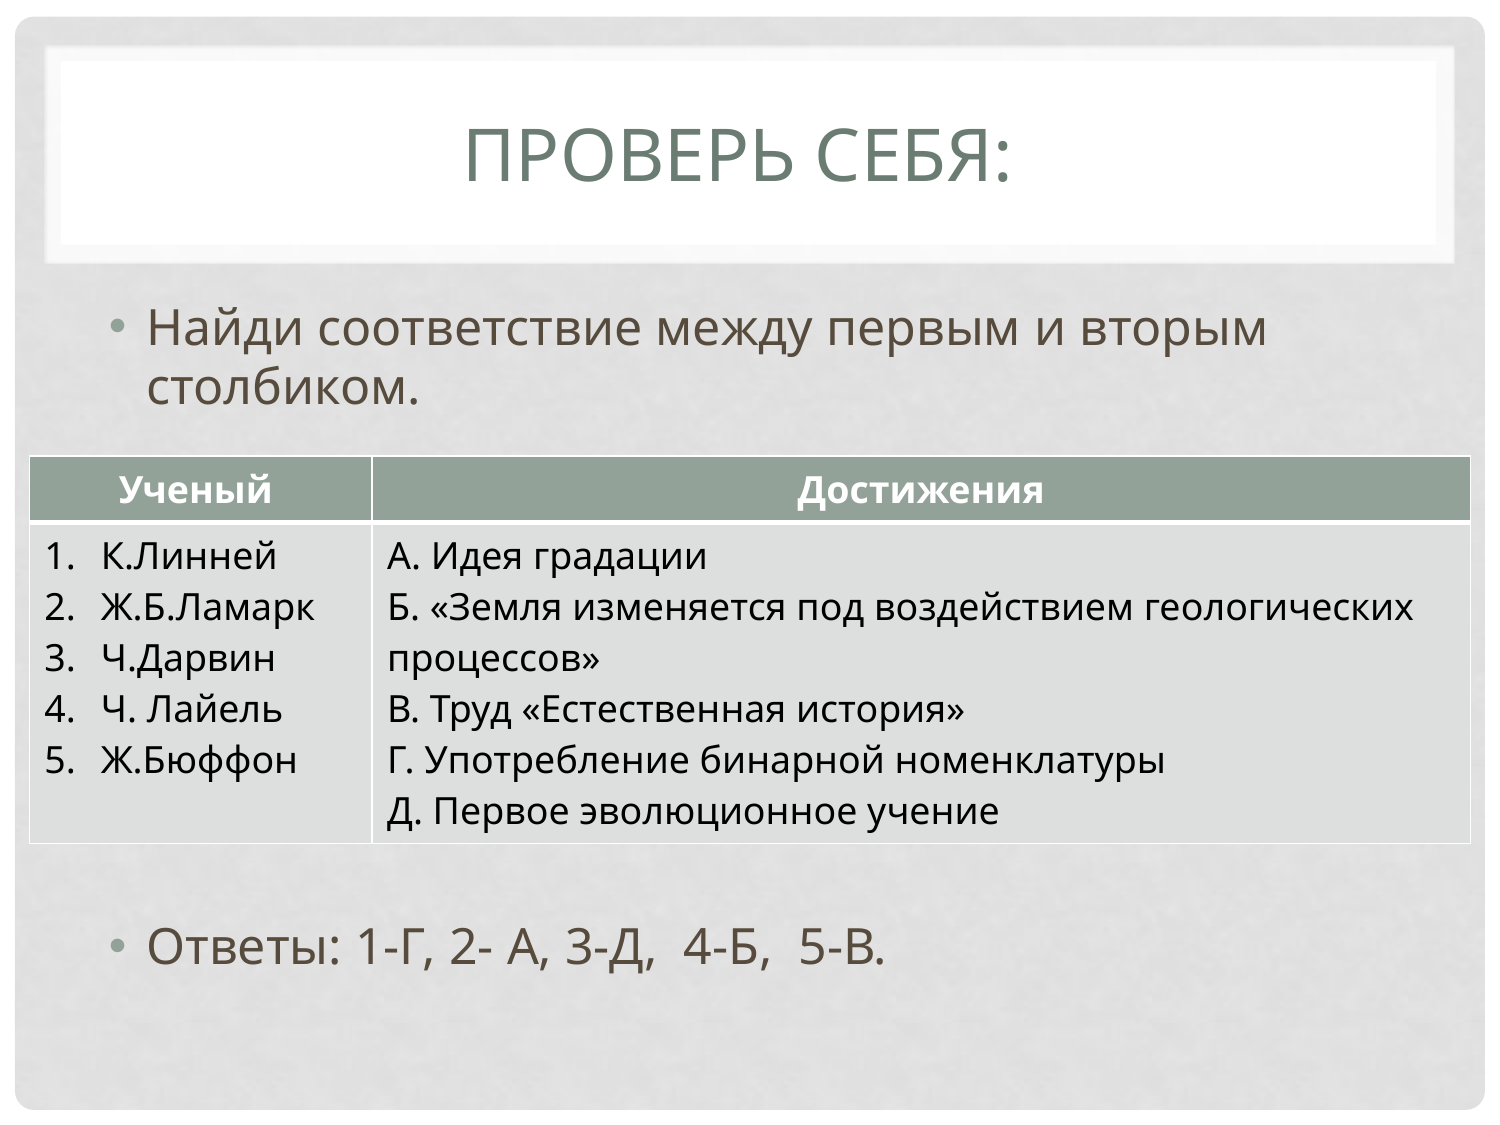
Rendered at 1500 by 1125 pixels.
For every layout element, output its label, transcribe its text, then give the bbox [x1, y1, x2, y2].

list Найди соответствие между первым и вторым столбиком. Ответы: 1-Г, 2- А, 3-Д, 4-Б, 5-В. [75, 844, 1425, 1005]
list Найди соответствие между первым и вторым столбиком. Ответы: 1-Г, 2- А, 3-Д, 4-Б, 5-В. [75, 287, 1425, 455]
table_cell К.Линней Ж.Б.Ламарк Ч.Дарвин Ч. Лайель Ж.Бюффон [30, 525, 371, 843]
table_cell А. Идея градации Б. «Земля изменяется под воздействием геологических процессов» В. Труд «Естественная история» Г. Употребление бинарной номенклатуры Д. Первое эволюционное учение [373, 525, 1470, 843]
table_header Ученый [30, 457, 371, 520]
title Проверь себя: [69, 66, 1425, 238]
table_header Достижения [373, 457, 1470, 520]
